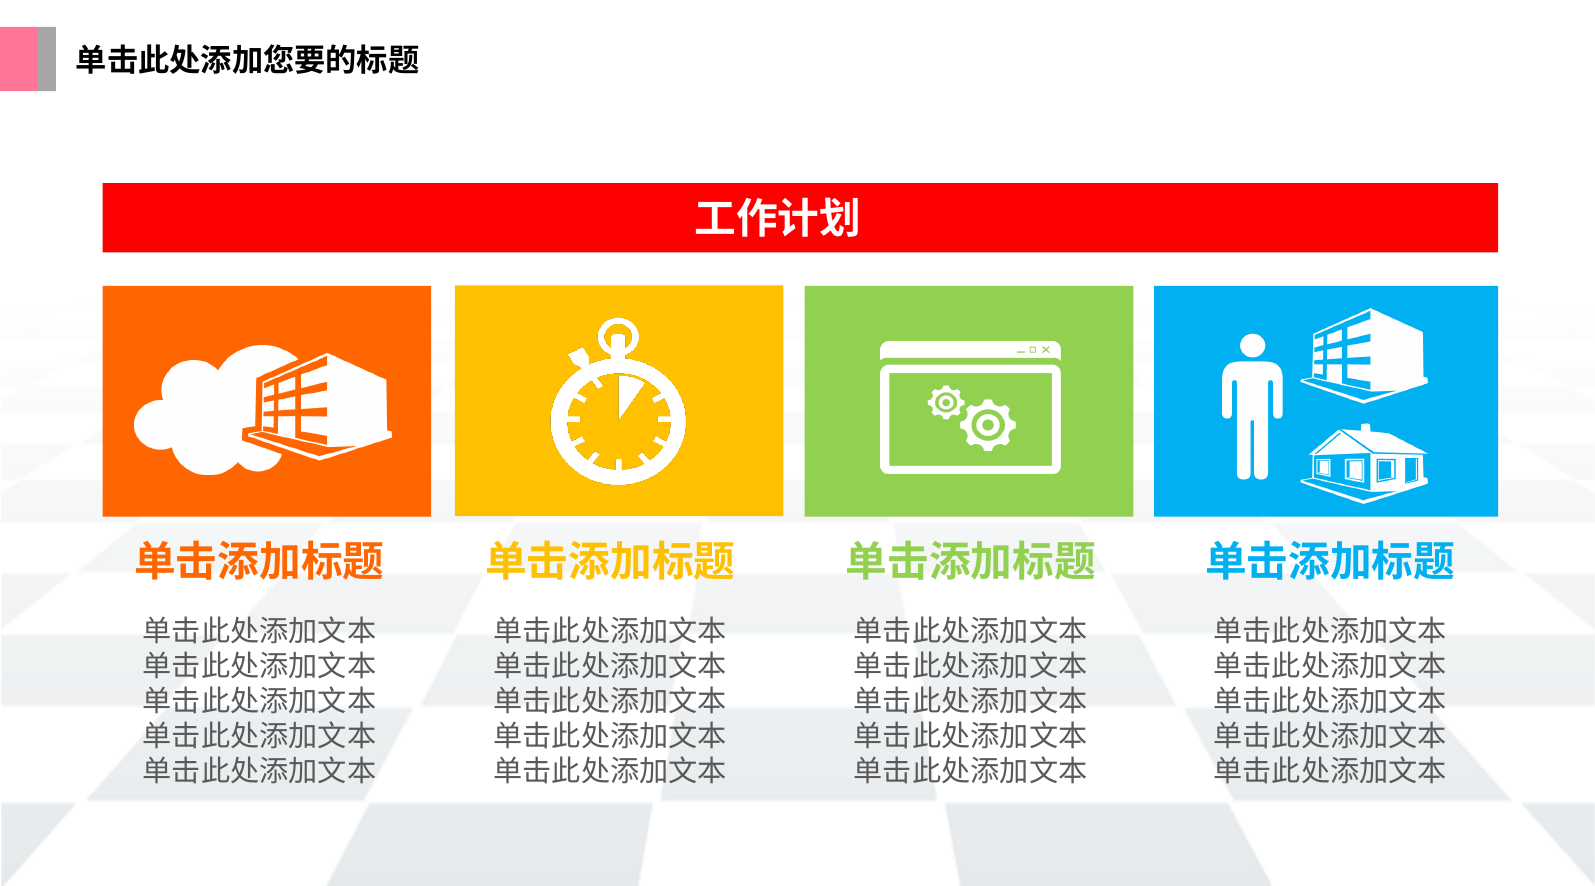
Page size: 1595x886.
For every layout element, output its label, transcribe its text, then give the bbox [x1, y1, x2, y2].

text_box 单击添加标题 单击此处添加文本 单击此处添加文本 单击此处添加文本 单击此处添加文本 单击此处添加文本 [102, 527, 432, 795]
text_box 单击添加标题 单击此处添加文本 单击此处添加文本 单击此处添加文本 单击此处添加文本 单击此处添加文本 [1157, 527, 1518, 795]
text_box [1153, 285, 1499, 517]
picture [0, 0, 1595, 886]
text_box 单击添加标题 单击此处添加文本 单击此处添加文本 单击此处添加文本 单击此处添加文本 单击此处添加文本 [462, 527, 774, 795]
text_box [454, 285, 784, 517]
text_box 单击添加标题 单击此处添加文本 单击此处添加文本 单击此处添加文本 单击此处添加文本 单击此处添加文本 [804, 527, 1152, 795]
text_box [102, 285, 432, 517]
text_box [804, 285, 1134, 517]
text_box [102, 182, 1499, 253]
